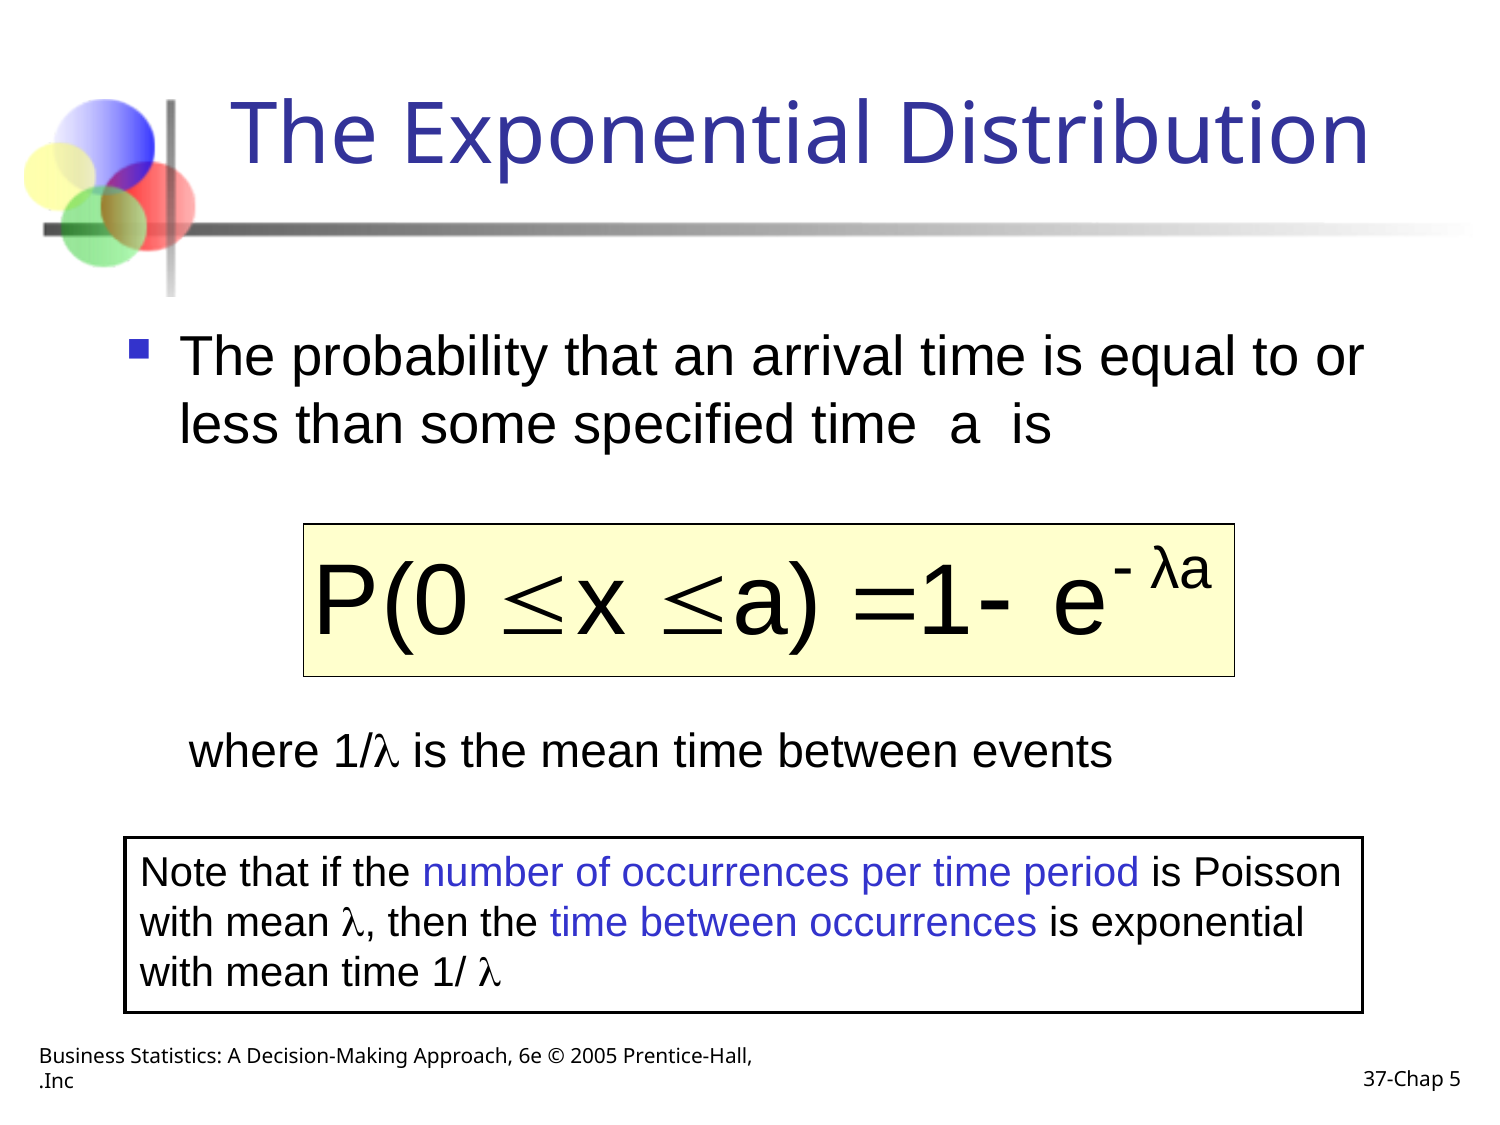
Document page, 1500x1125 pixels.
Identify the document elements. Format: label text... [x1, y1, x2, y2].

picture [24, 99, 1475, 297]
list The probability that an arrival time is equal to or less than some specified time a is [112, 312, 1438, 588]
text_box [303, 524, 1234, 676]
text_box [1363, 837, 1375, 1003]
text_box [125, 837, 1363, 1013]
text_box where 1/ is the mean time between events [174, 712, 1300, 788]
title The Exponential Distribution [162, 62, 1441, 188]
slide_number Chap 5-37 [1162, 1050, 1475, 1101]
footer Business Statistics: A Decision-Making Approach, 6e © 2005 Prentice-Hall, Inc. [24, 1050, 788, 1100]
